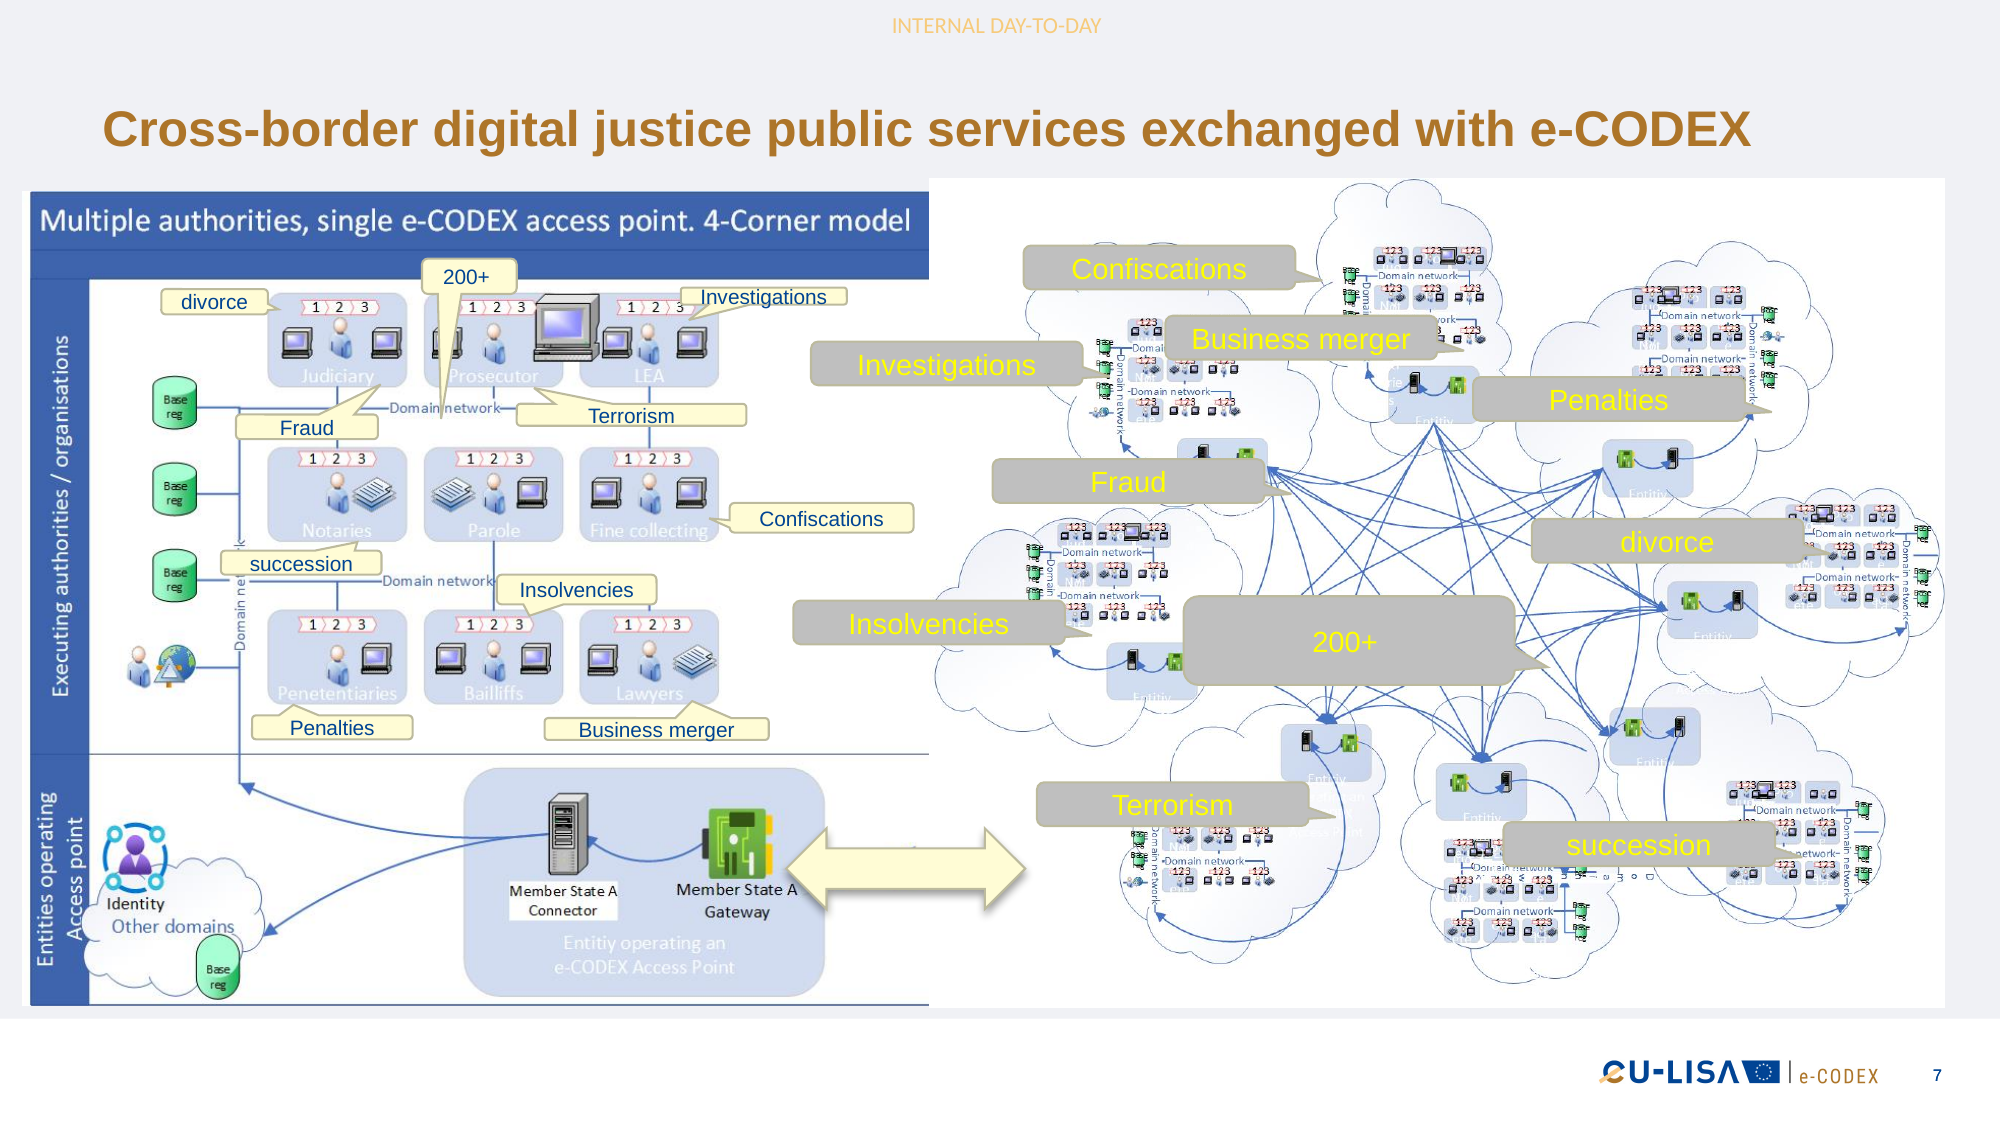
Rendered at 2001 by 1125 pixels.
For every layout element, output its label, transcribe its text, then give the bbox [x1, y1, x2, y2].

text_box 7 [1862, 1044, 1957, 1106]
text_box Cross-border digital justice public services exchanged with e-CODEX [102, 98, 1823, 157]
picture [22, 178, 1945, 1008]
picture [1593, 1055, 1862, 1089]
